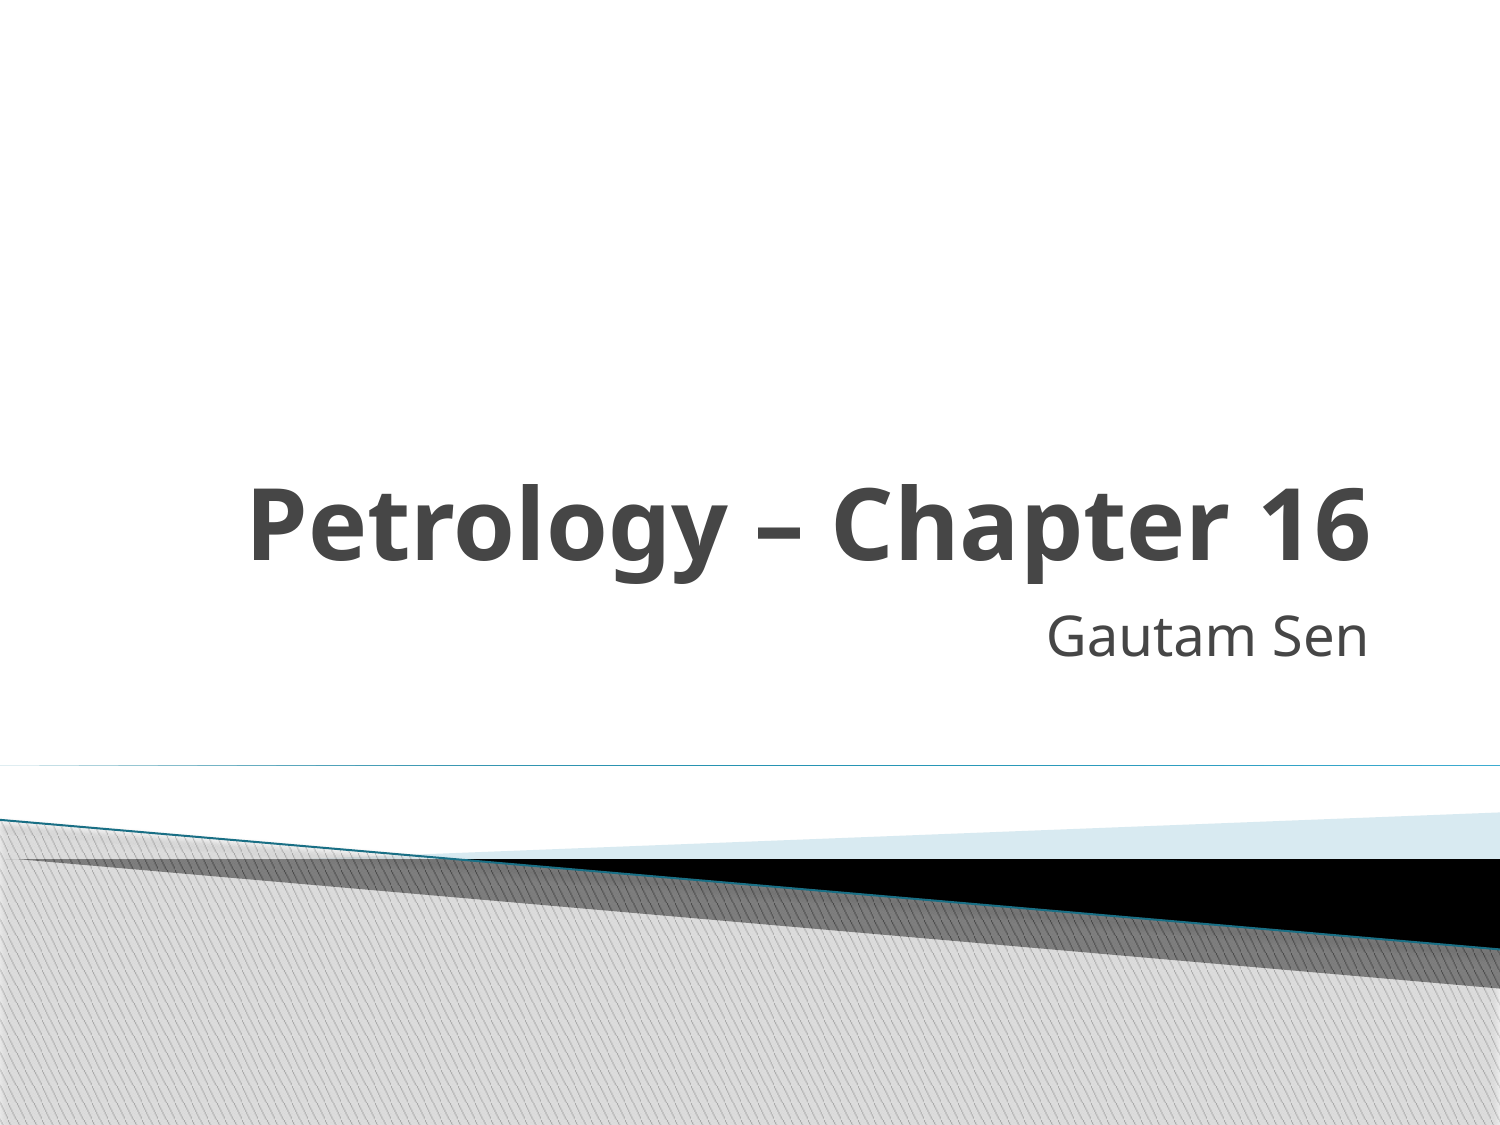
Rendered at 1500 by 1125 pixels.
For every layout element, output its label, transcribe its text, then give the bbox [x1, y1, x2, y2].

title Petrology – Chapter 16 [112, 287, 1388, 588]
subtitle Gautam Sen [112, 592, 1388, 790]
picture [5, 859, 1500, 989]
